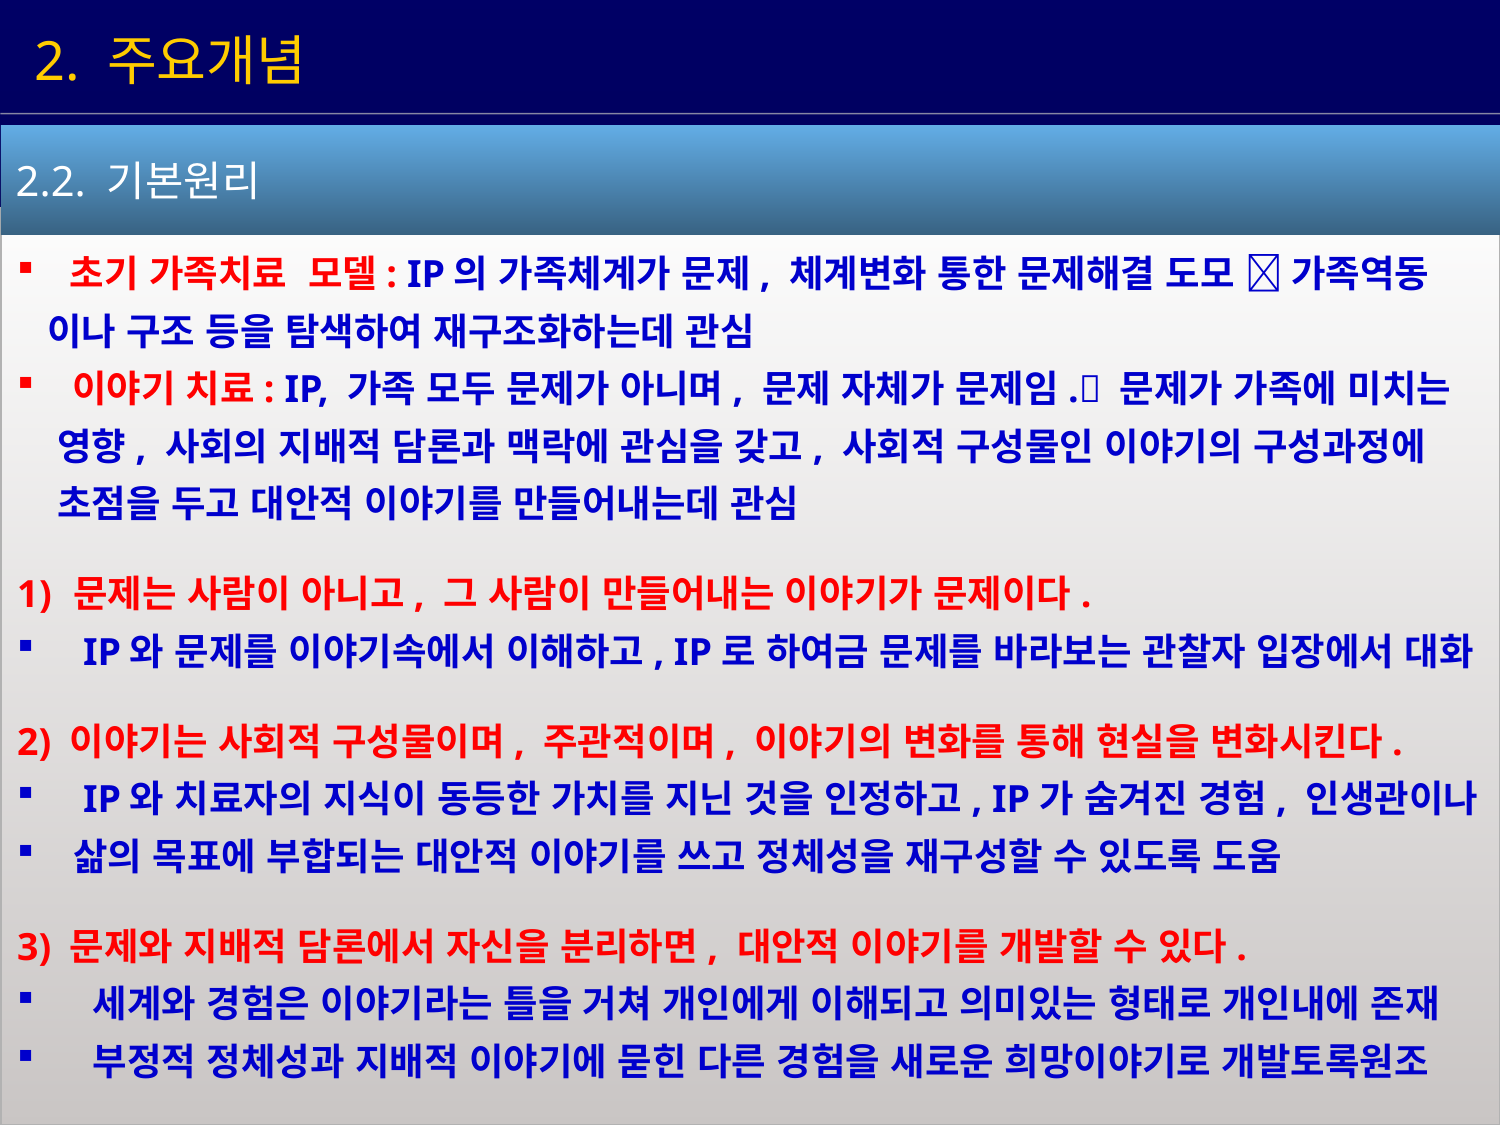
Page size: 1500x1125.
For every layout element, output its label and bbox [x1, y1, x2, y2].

text_box [0, 18, 1500, 1125]
